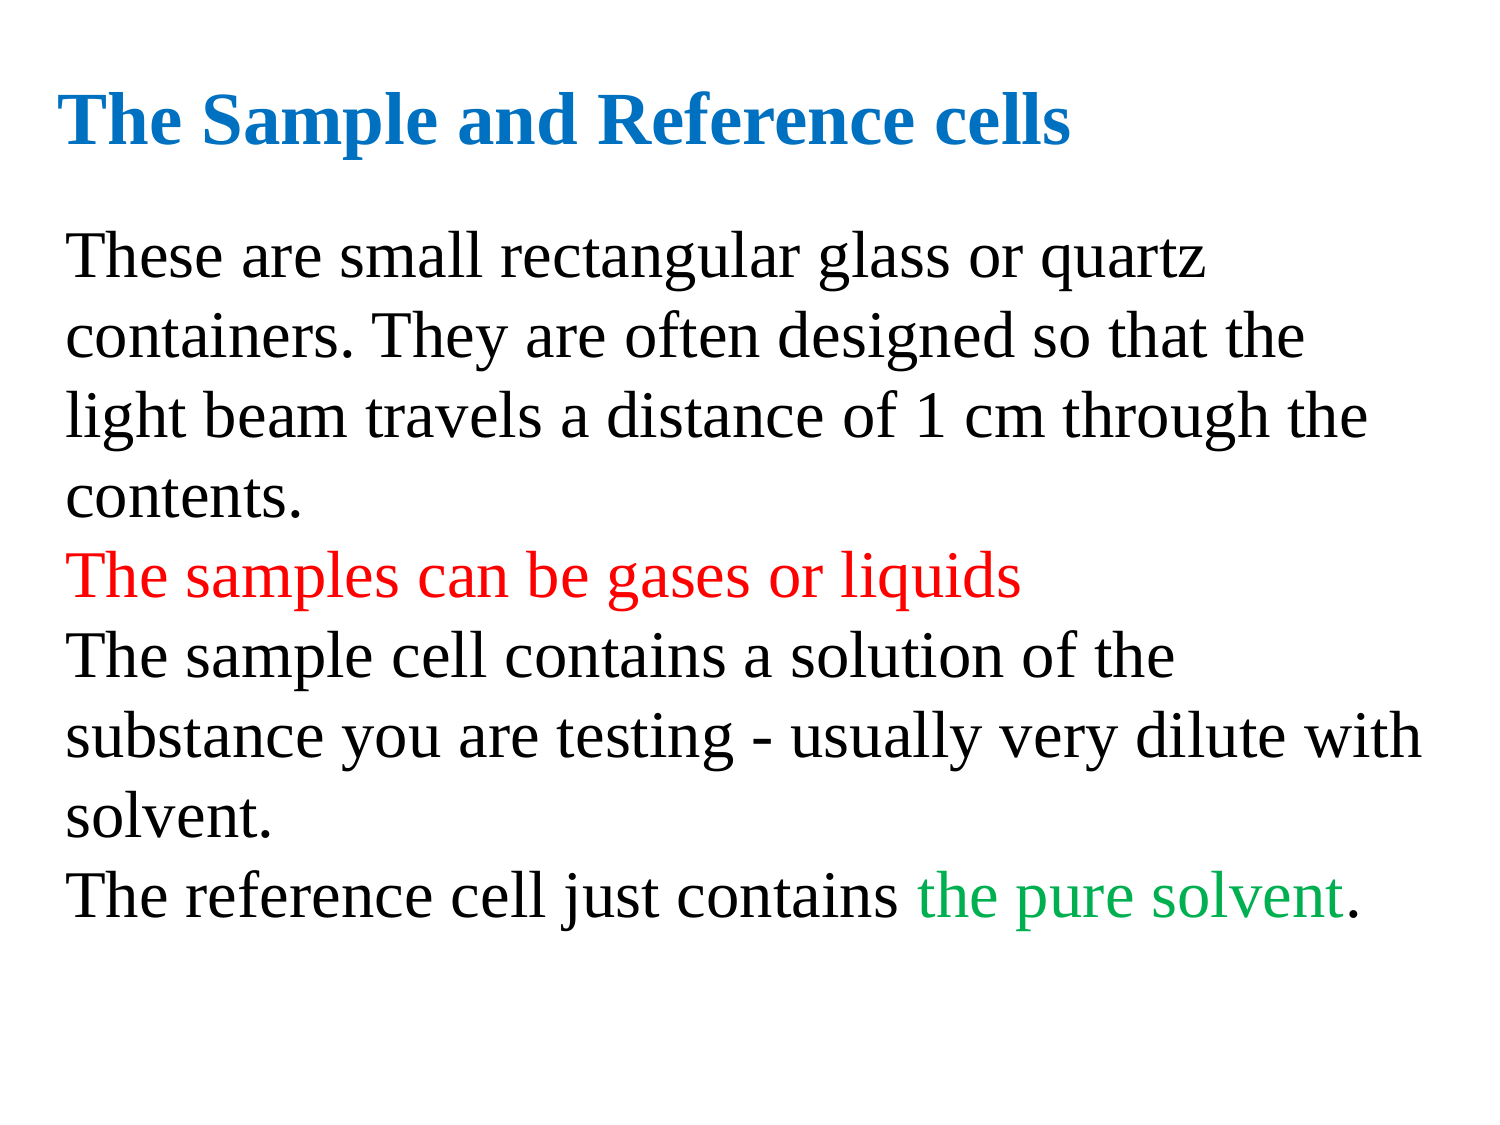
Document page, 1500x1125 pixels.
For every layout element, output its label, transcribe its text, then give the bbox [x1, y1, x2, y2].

text_box These are small rectangular glass or quartz containers. They are often designed so that the light beam travels a distance of 1 cm through the contents. The samples can be gases or liquids The sample cell contains a solution of the substance you are testing - usually very dilute with solvent. The reference cell just contains the pure solvent. [50, 203, 1450, 939]
text_box The Sample and Reference cells [42, 62, 1088, 348]
